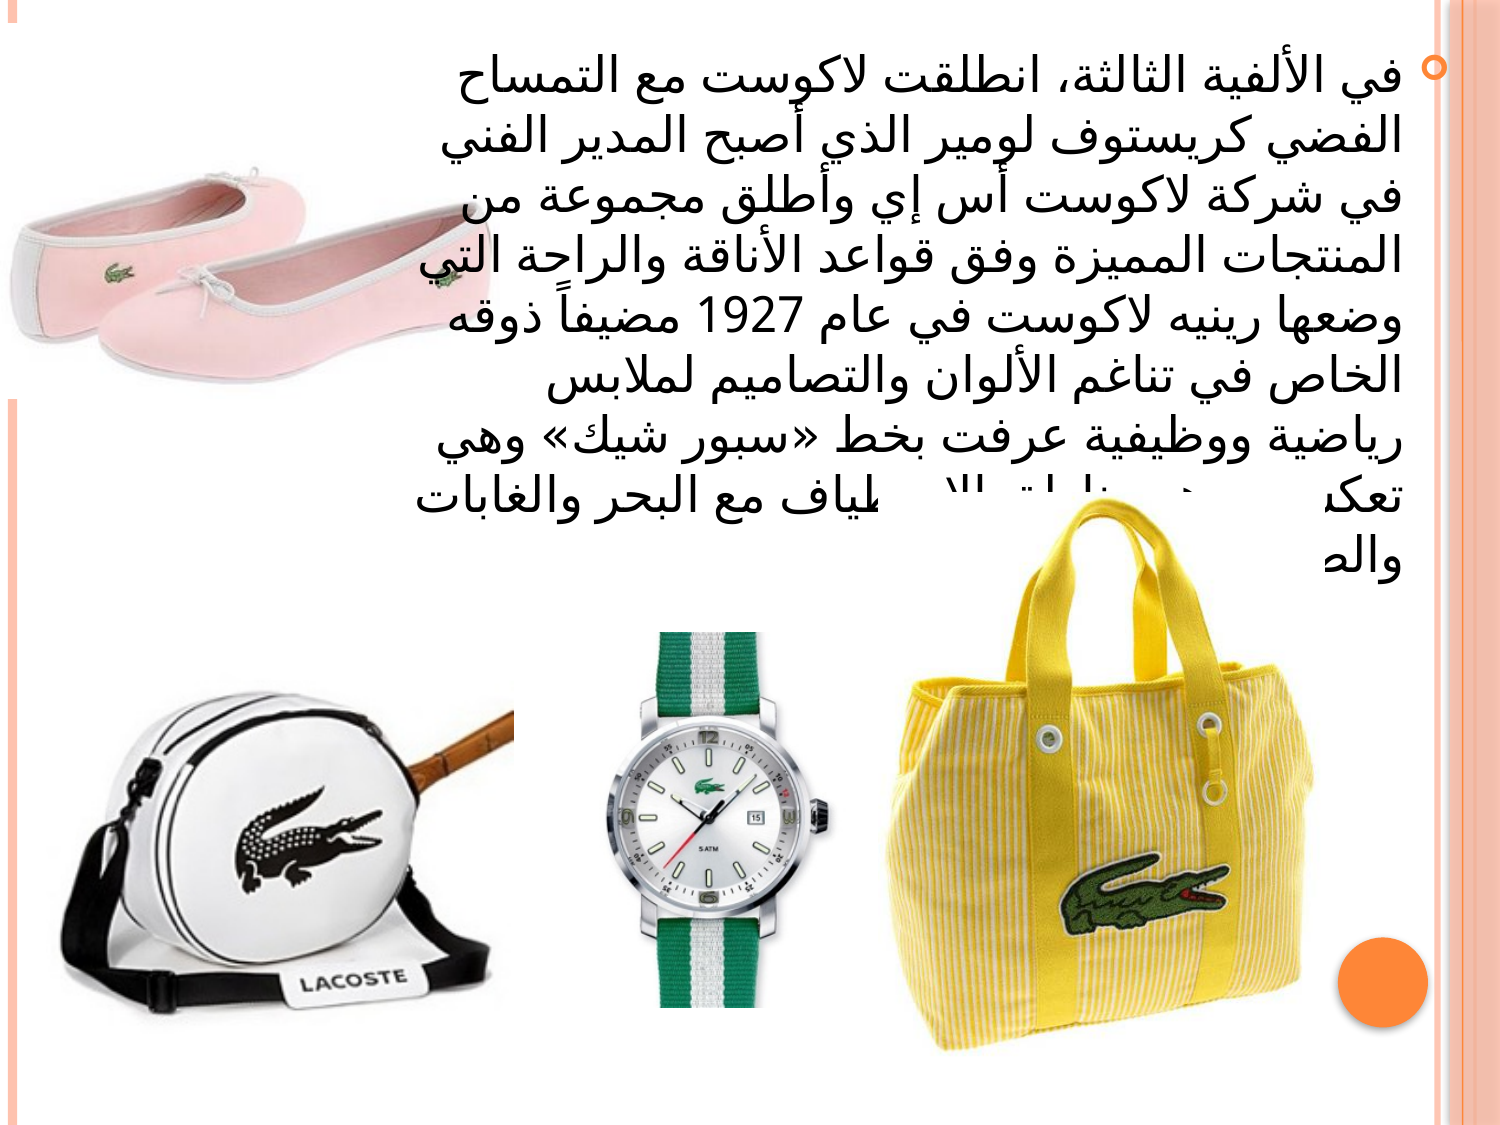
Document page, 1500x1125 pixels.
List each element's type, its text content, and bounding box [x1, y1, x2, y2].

picture [878, 491, 1325, 1057]
picture [0, 22, 501, 399]
picture [561, 632, 857, 1009]
list في الألفية الثالثة، انطلقت لاكوست مع التمساح الفضي كريستوف لومير الذي أصبح المدير الفني في شركة لاكوست أس إي وأطلق مجموعة من المنتجات المميزة وفق قواعد الأناقة والراحة التي وضعها رينيه لاكوست في عام 1927 مضيفاً ذوقه الخاص في تناغم الألوان والتصاميم لملابس رياضية ووظيفية عرفت بخط «سبور شيك» وهي تعكس جوهر مناطق الاصطياف مع البحر والغابات والطبيعة الجميلة. [398, 35, 1465, 1125]
picture [46, 621, 515, 1067]
